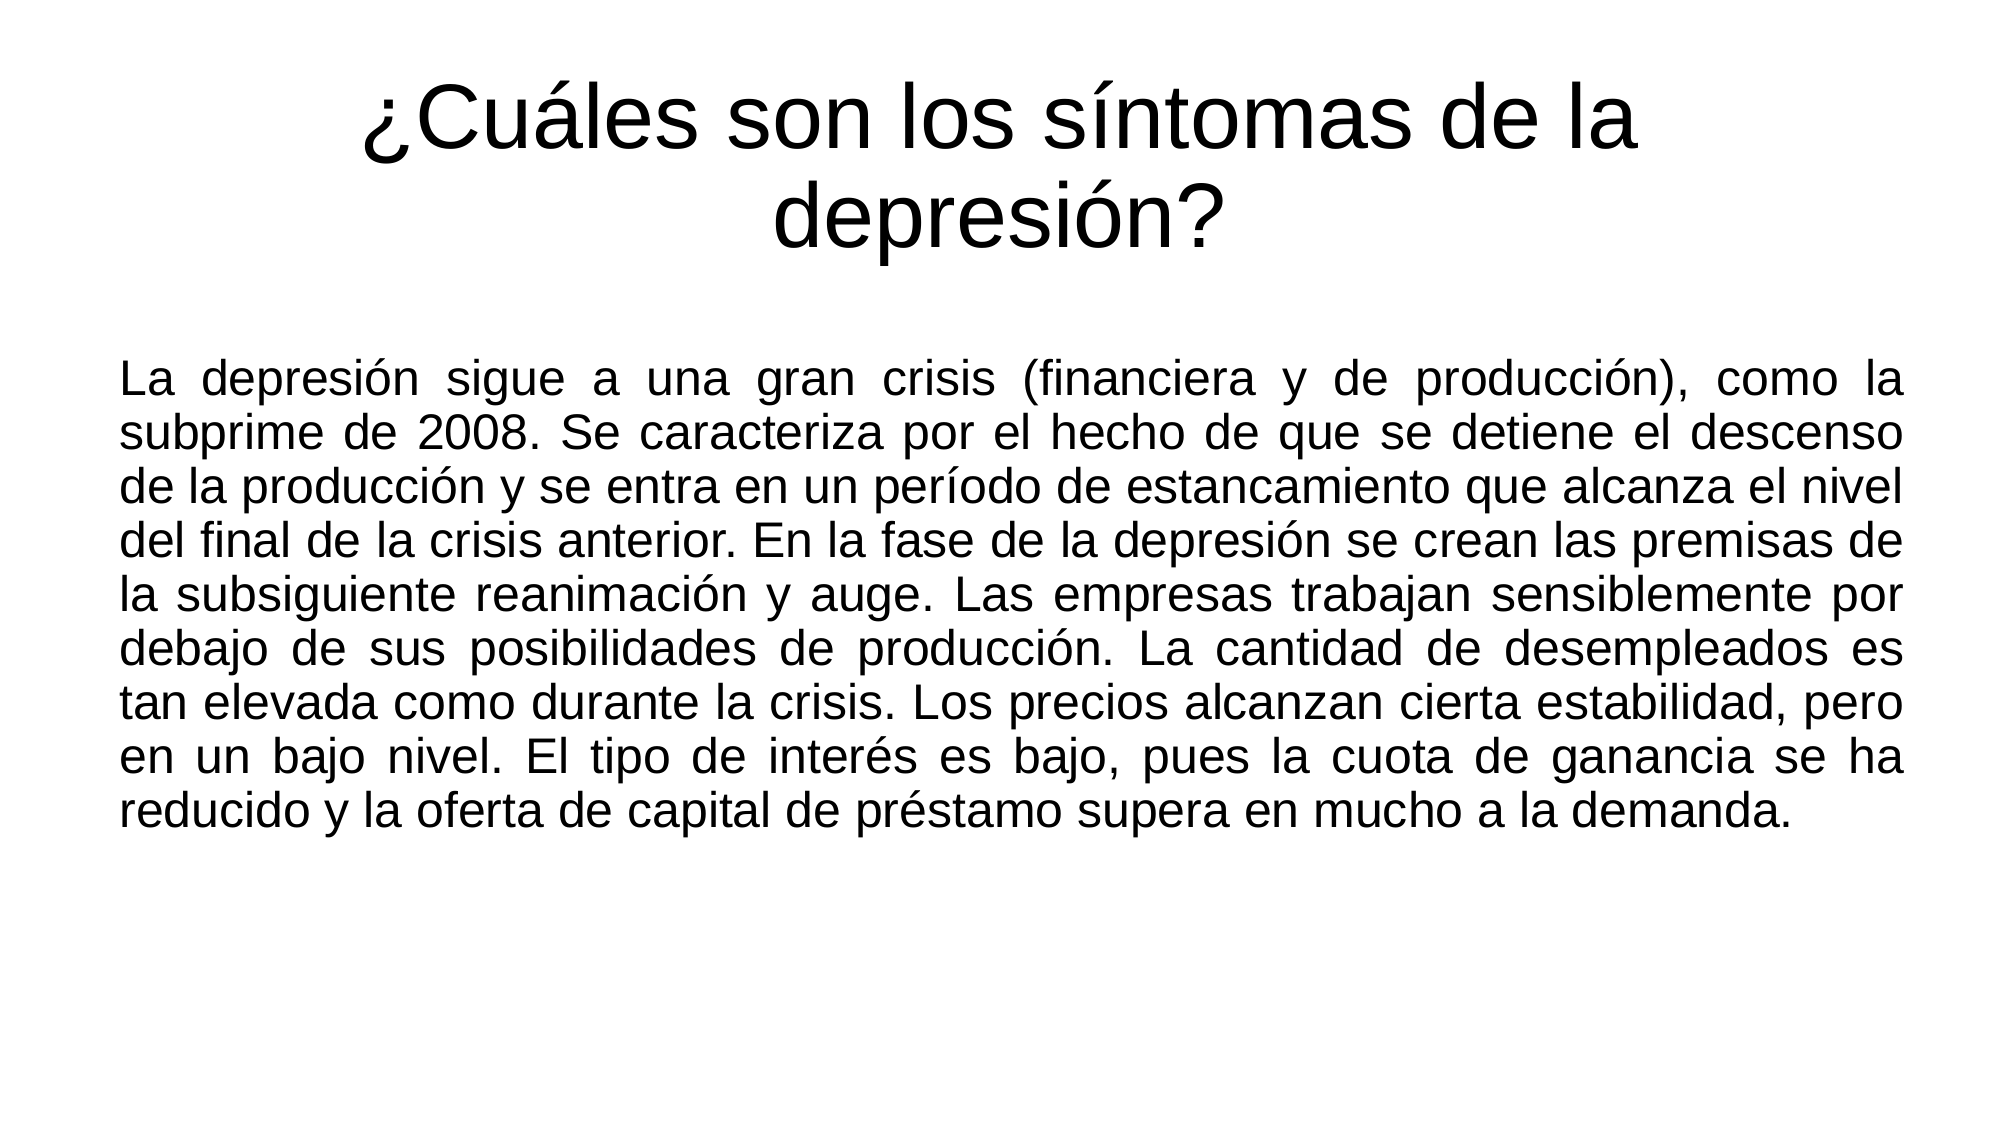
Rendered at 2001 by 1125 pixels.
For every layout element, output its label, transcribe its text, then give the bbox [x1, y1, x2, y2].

title ¿Cuáles son los síntomas de la depresión? [137, 59, 1863, 278]
text_box La depresión sigue a una gran crisis (financiera y de producción), como la subprime de 2008. Se caracteriza por el hecho de que se detiene el descenso de la producción y se entra en un período de estancamiento que alcanza el nivel del final de la crisis anterior. En la fase de la depresión se crean las premisas de la subsiguiente reanimación y auge. Las empresas trabajan sensiblemente por debajo de sus posibilidades de producción. La cantidad de desempleados es tan elevada como durante la crisis. Los precios alcanzan cierta estabilidad, pero en un bajo nivel. El tipo de interés es bajo, pues la cuota de ganancia se ha reducido y la oferta de capital de préstamo supera en mucho a la demanda. [104, 345, 1920, 846]
